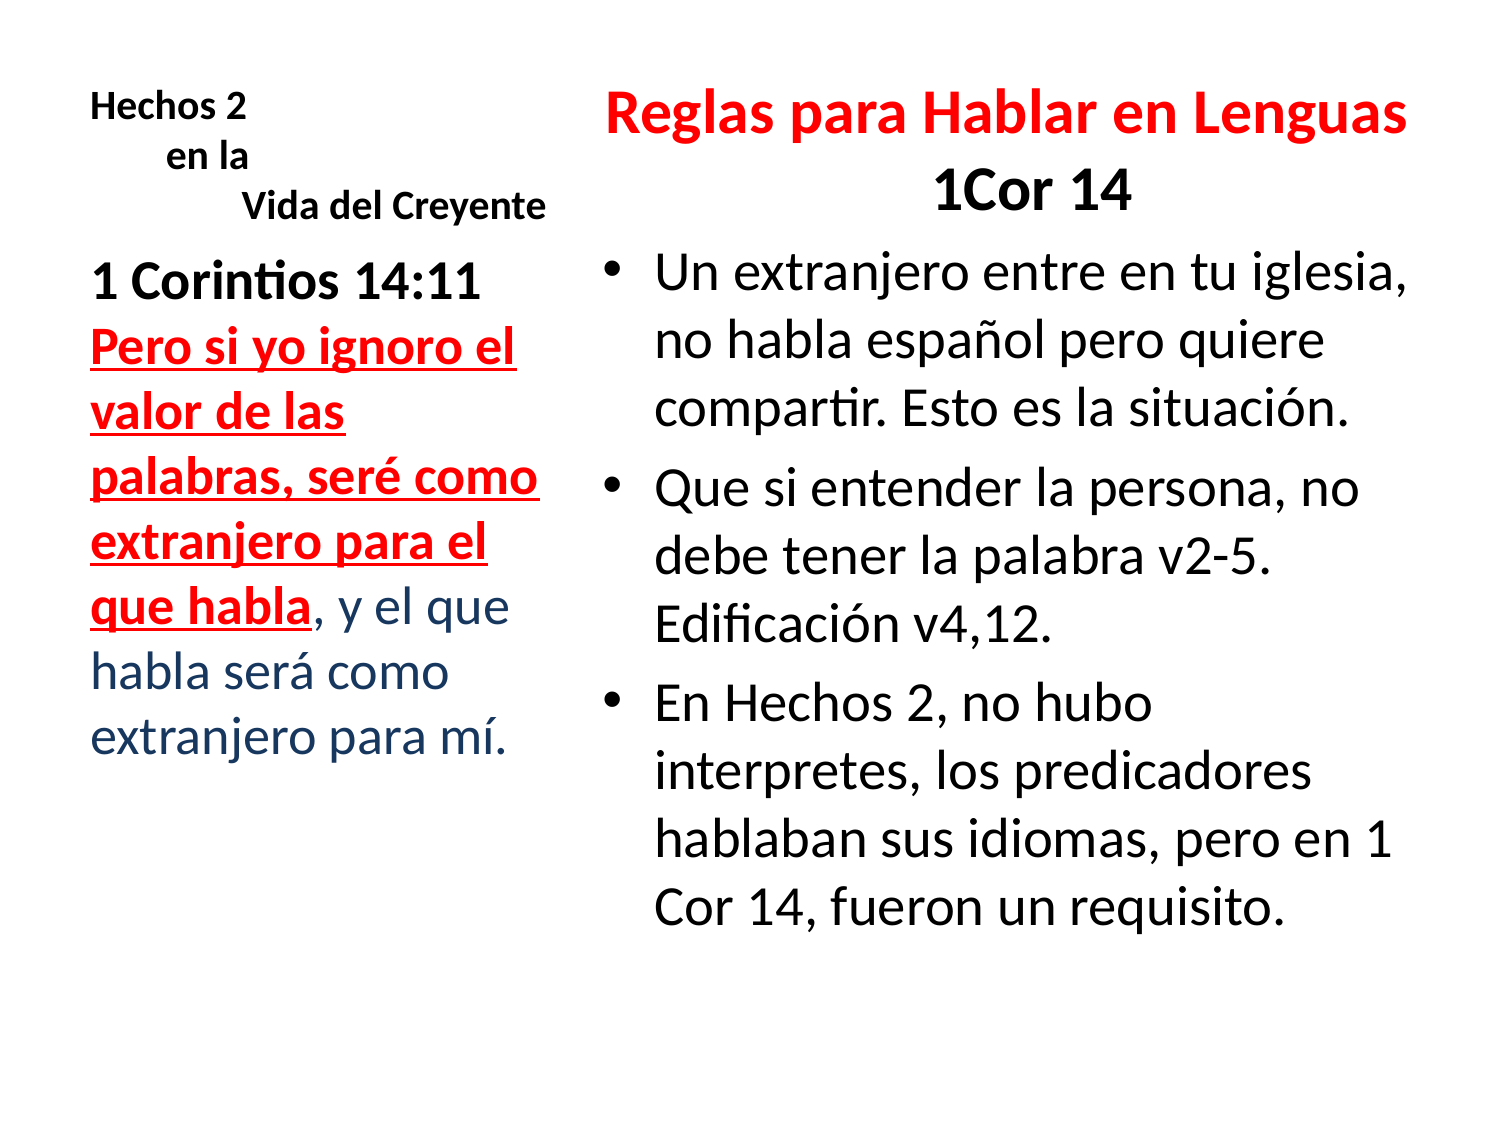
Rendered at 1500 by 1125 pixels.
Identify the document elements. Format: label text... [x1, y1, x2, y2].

list Reglas para Hablar en Lenguas 1Cor 14 Un extranjero entre en tu iglesia, no habla español pero quiere compartir. Esto es la situación. Que si entender la persona, no debe tener la palabra v2-5. Edificación v4,12. En Hechos 2, no hubo interpretes, los predicadores hablaban sus idiomas, pero en 1 Cor 14, fueron un requisito. [587, 62, 1426, 1023]
title Hechos 2 en la Vida del Creyente [75, 44, 569, 235]
list 1 Corintios 14:11 Pero si yo ignoro el valor de las palabras, seré como extranjero para el que habla, y el que habla será como extranjero para mí. [75, 235, 569, 1005]
